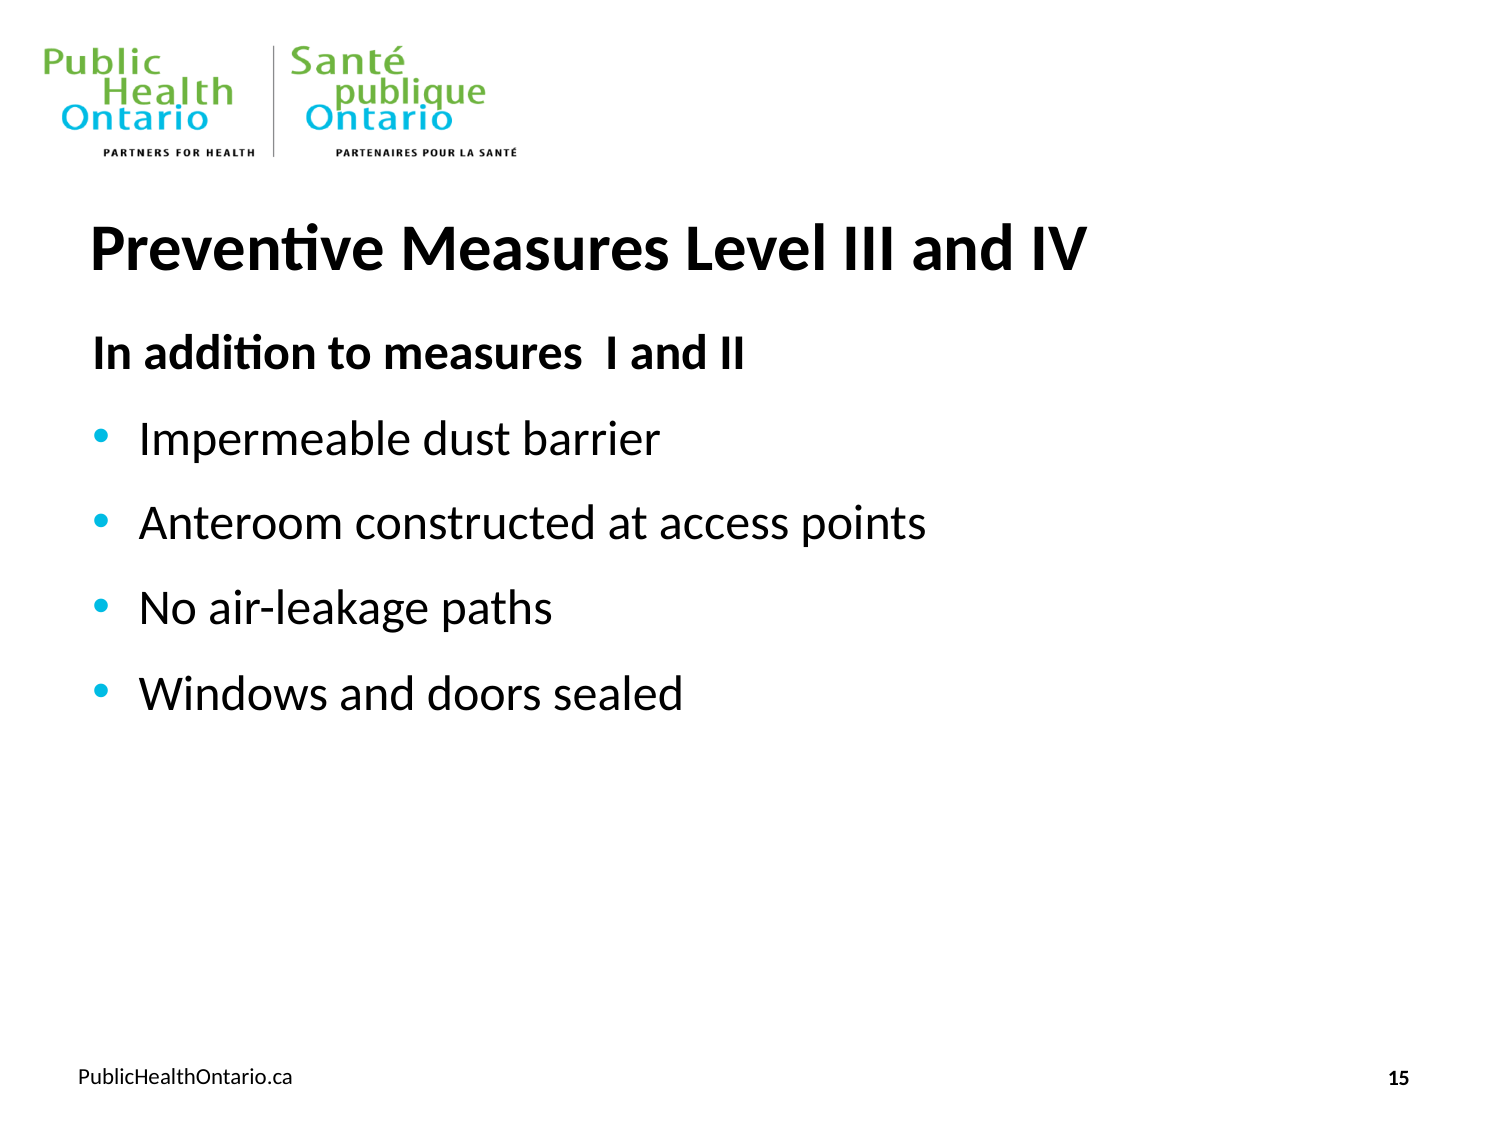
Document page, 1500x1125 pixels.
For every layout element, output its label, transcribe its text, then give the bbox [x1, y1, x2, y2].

list In addition to measures I and II Impermeable dust barrier Anteroom constructed at access points No air-leakage paths Windows and doors sealed [77, 312, 1428, 1038]
picture [37, 37, 525, 165]
slide_number 15 [1287, 1057, 1425, 1096]
title Preventive Measures Level III and IV [75, 187, 1425, 300]
